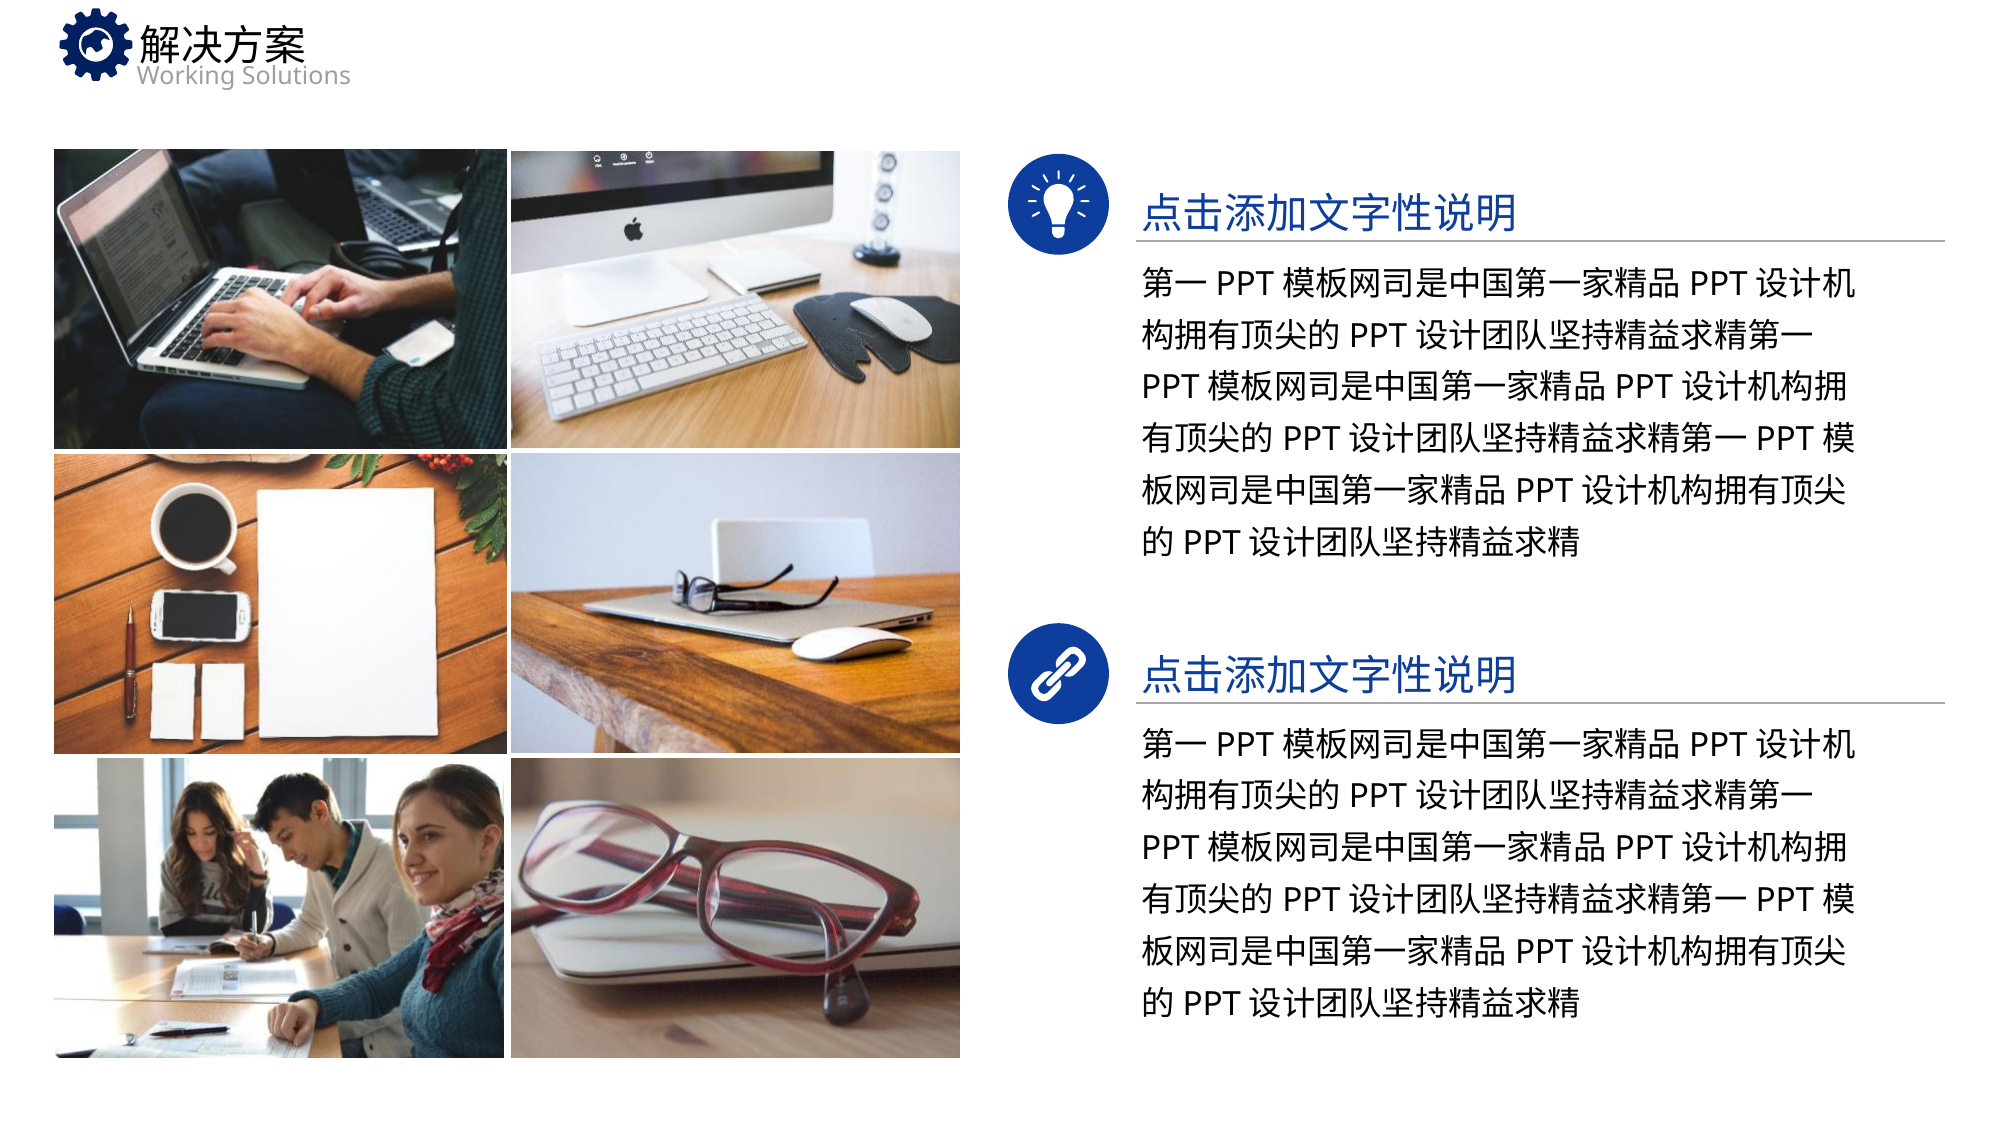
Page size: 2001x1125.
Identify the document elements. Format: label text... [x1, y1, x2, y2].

picture [54, 758, 504, 1058]
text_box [59, 8, 133, 81]
text_box 点击添加文字性说明 [1126, 179, 1697, 242]
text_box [121, 11, 580, 98]
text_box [1008, 153, 1109, 255]
picture [511, 758, 960, 1058]
text_box 第一PPT模板网司是中国第一家精品PPT设计机构拥有顶尖的PPT设计团队坚持精益求精第一PPT模板网司是中国第一家精品PPT设计机构拥有顶尖的PPT设计团队坚持精益求精第一PPT模板网司是中国第一家精品PPT设计机构拥有顶尖的PPT设计团队坚持精益求精 [1126, 703, 1894, 1030]
text_box 点击添加文字性说明 [1126, 640, 1697, 703]
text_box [1008, 623, 1109, 725]
picture [511, 151, 960, 448]
picture [511, 453, 960, 753]
picture [54, 149, 507, 449]
picture [54, 454, 507, 754]
text_box 第一PPT模板网司是中国第一家精品PPT设计机构拥有顶尖的PPT设计团队坚持精益求精第一PPT模板网司是中国第一家精品PPT设计机构拥有顶尖的PPT设计团队坚持精益求精第一PPT模板网司是中国第一家精品PPT设计机构拥有顶尖的PPT设计团队坚持精益求精 [1126, 242, 1894, 569]
